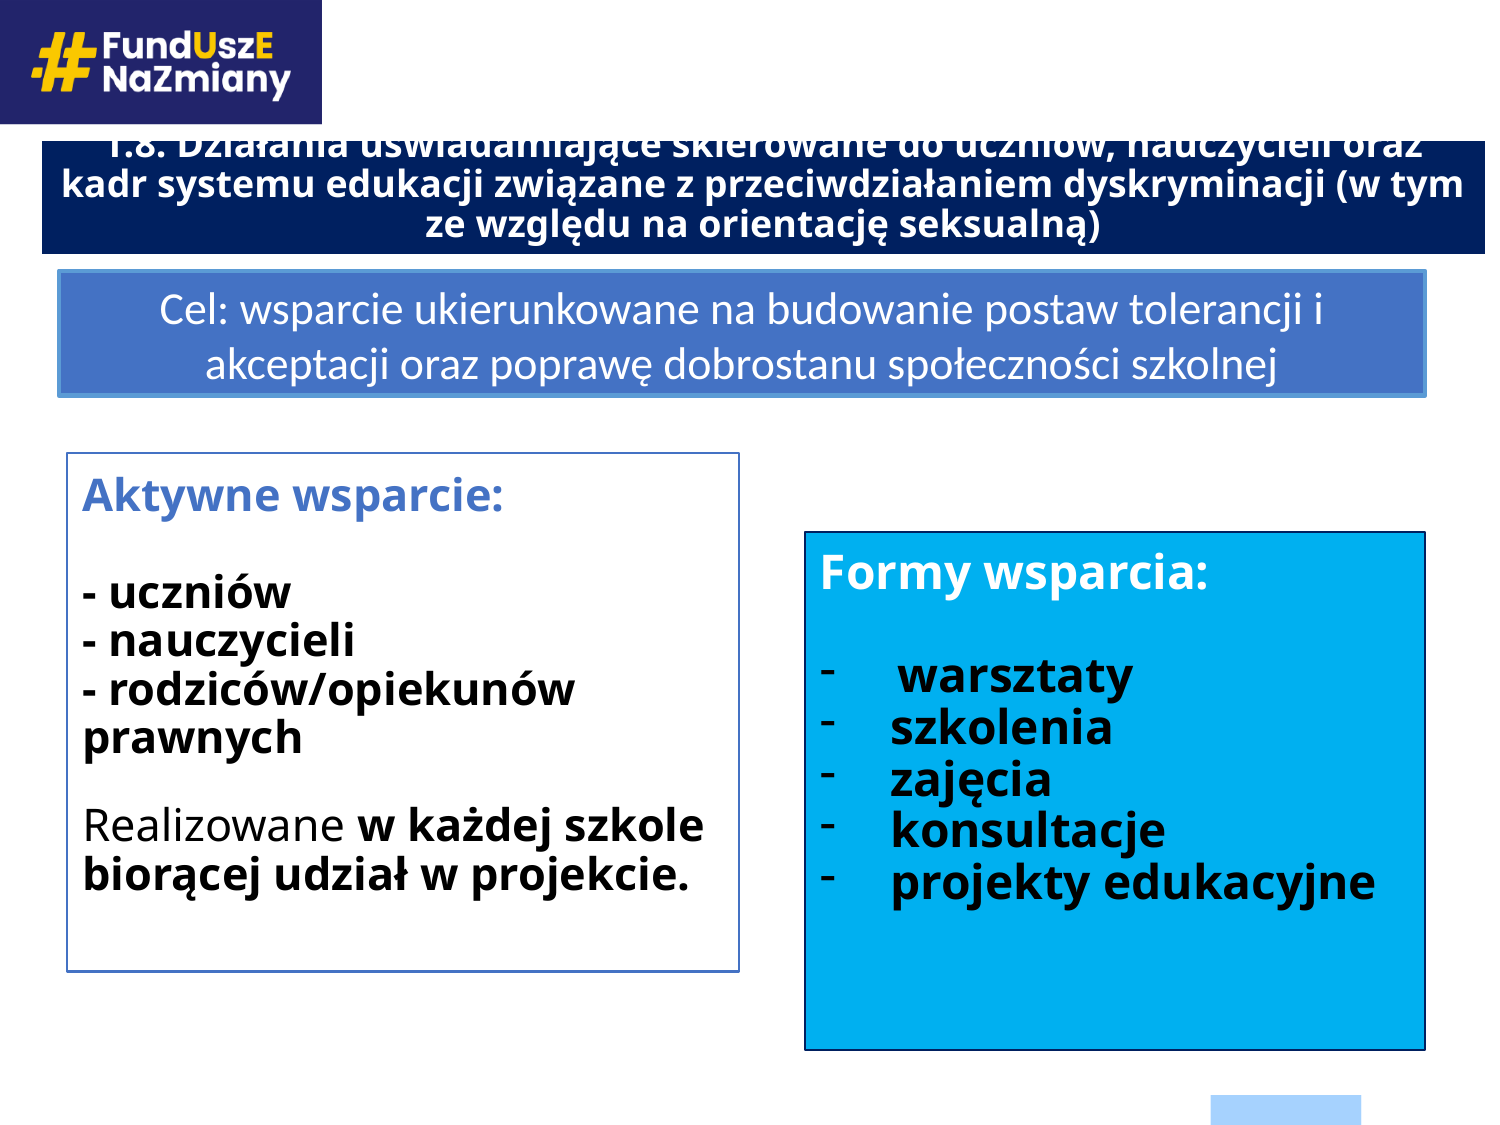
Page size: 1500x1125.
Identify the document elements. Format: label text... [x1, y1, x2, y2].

text_box 1.8. Działania uświadamiające skierowane do uczniów, nauczycieli oraz kadr systemu edukacji związane z przeciwdziałaniem dyskryminacji (w tym ze względu na orientację seksualną) [42, 141, 1485, 254]
text_box Formy wsparcia: warsztaty szkolenia zajęcia konsultacje projekty edukacyjne [804, 532, 1425, 1050]
text_box Cel: wsparcie ukierunkowane na budowanie postaw tolerancji i akceptacji oraz poprawę dobrostanu społeczności szkolnej [58, 270, 1425, 396]
title Aktywne wsparcie: - uczniów - nauczycieli - rodziców/opiekunów prawnych Realizowane w każdej szkole biorącej udział w projekcie. [67, 452, 740, 972]
picture [0, 0, 1500, 1125]
